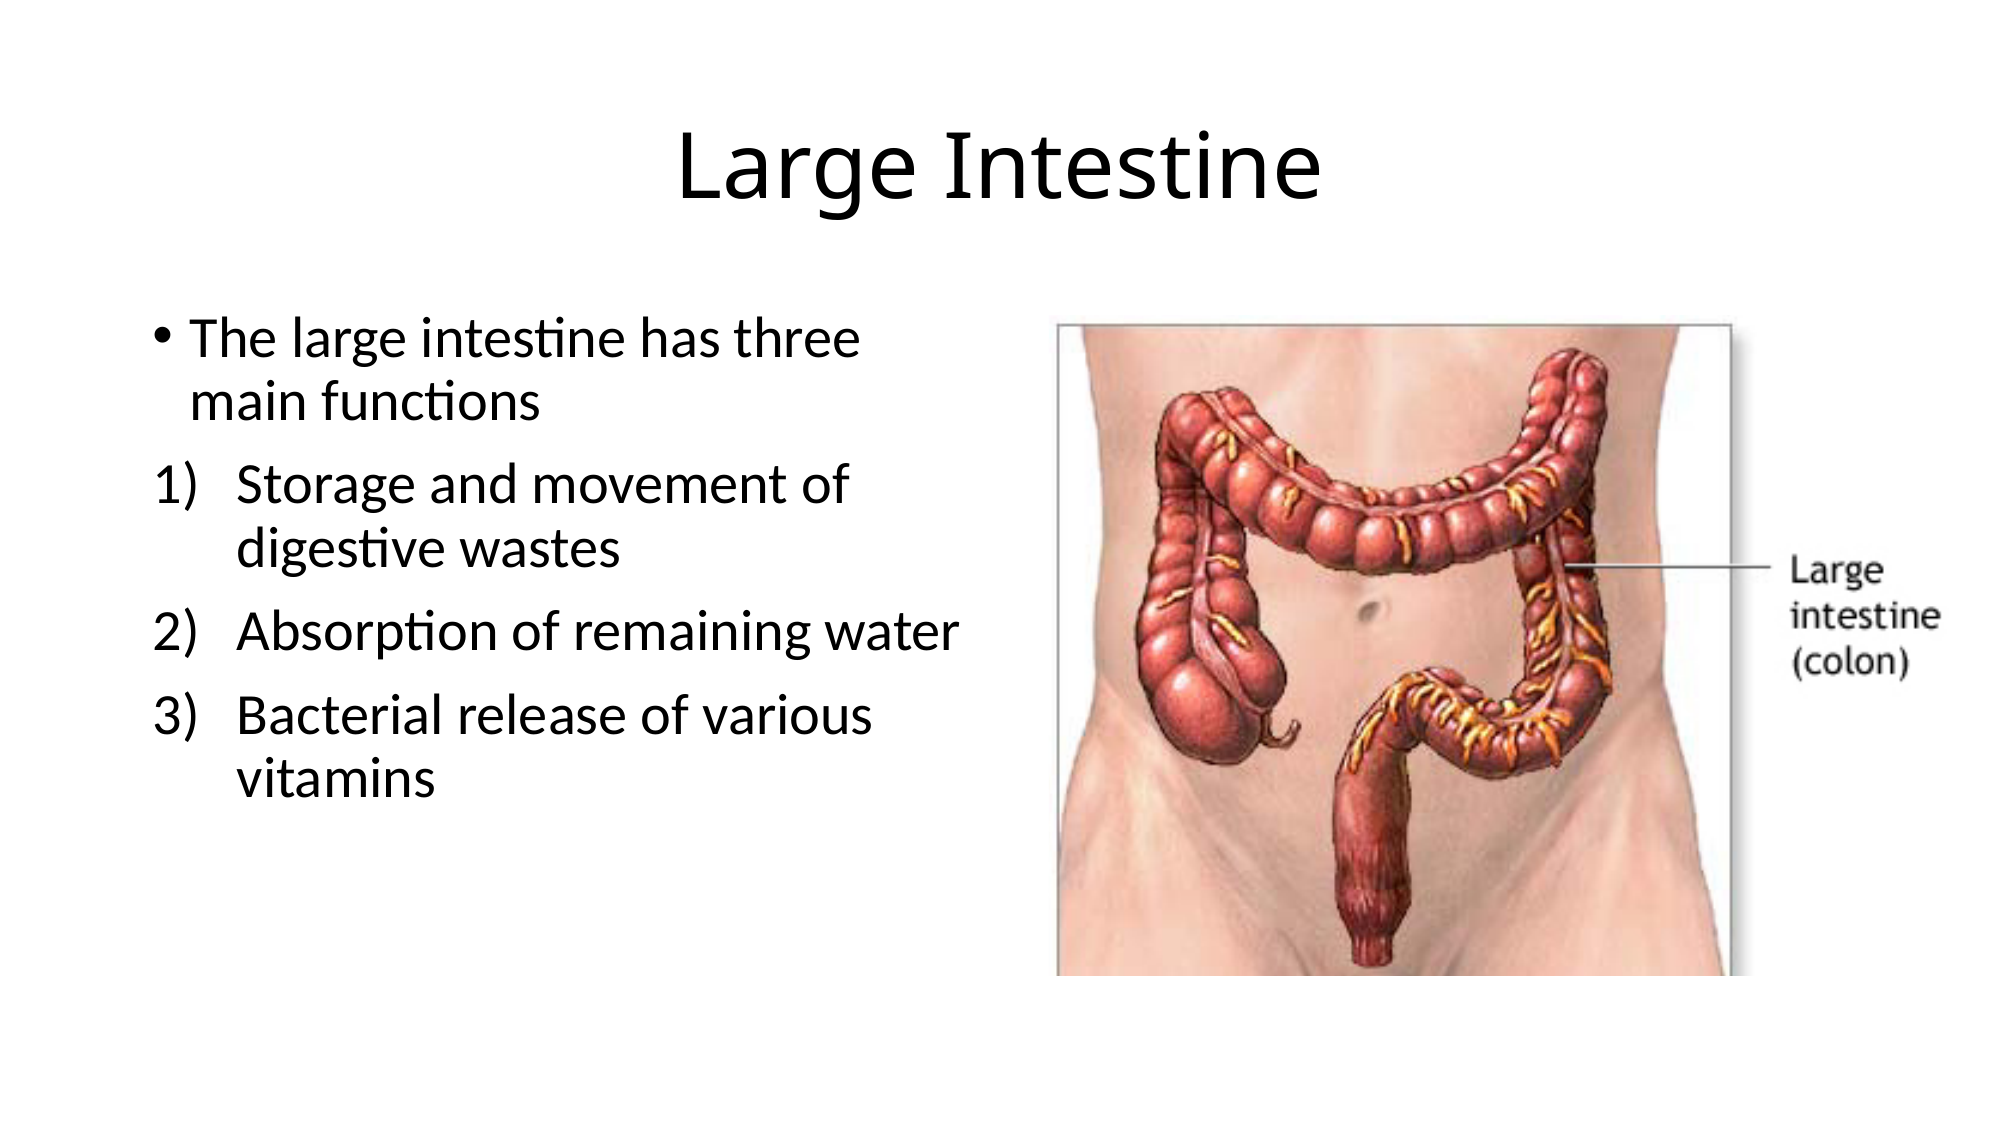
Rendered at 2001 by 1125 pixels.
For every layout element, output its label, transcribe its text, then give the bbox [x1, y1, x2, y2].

title Large Intestine [137, 59, 1863, 278]
list The large intestine has three main functions Storage and movement of digestive wastes Absorption of remaining water Bacterial release of various vitamins [137, 299, 988, 1014]
picture [1048, 315, 1962, 976]
